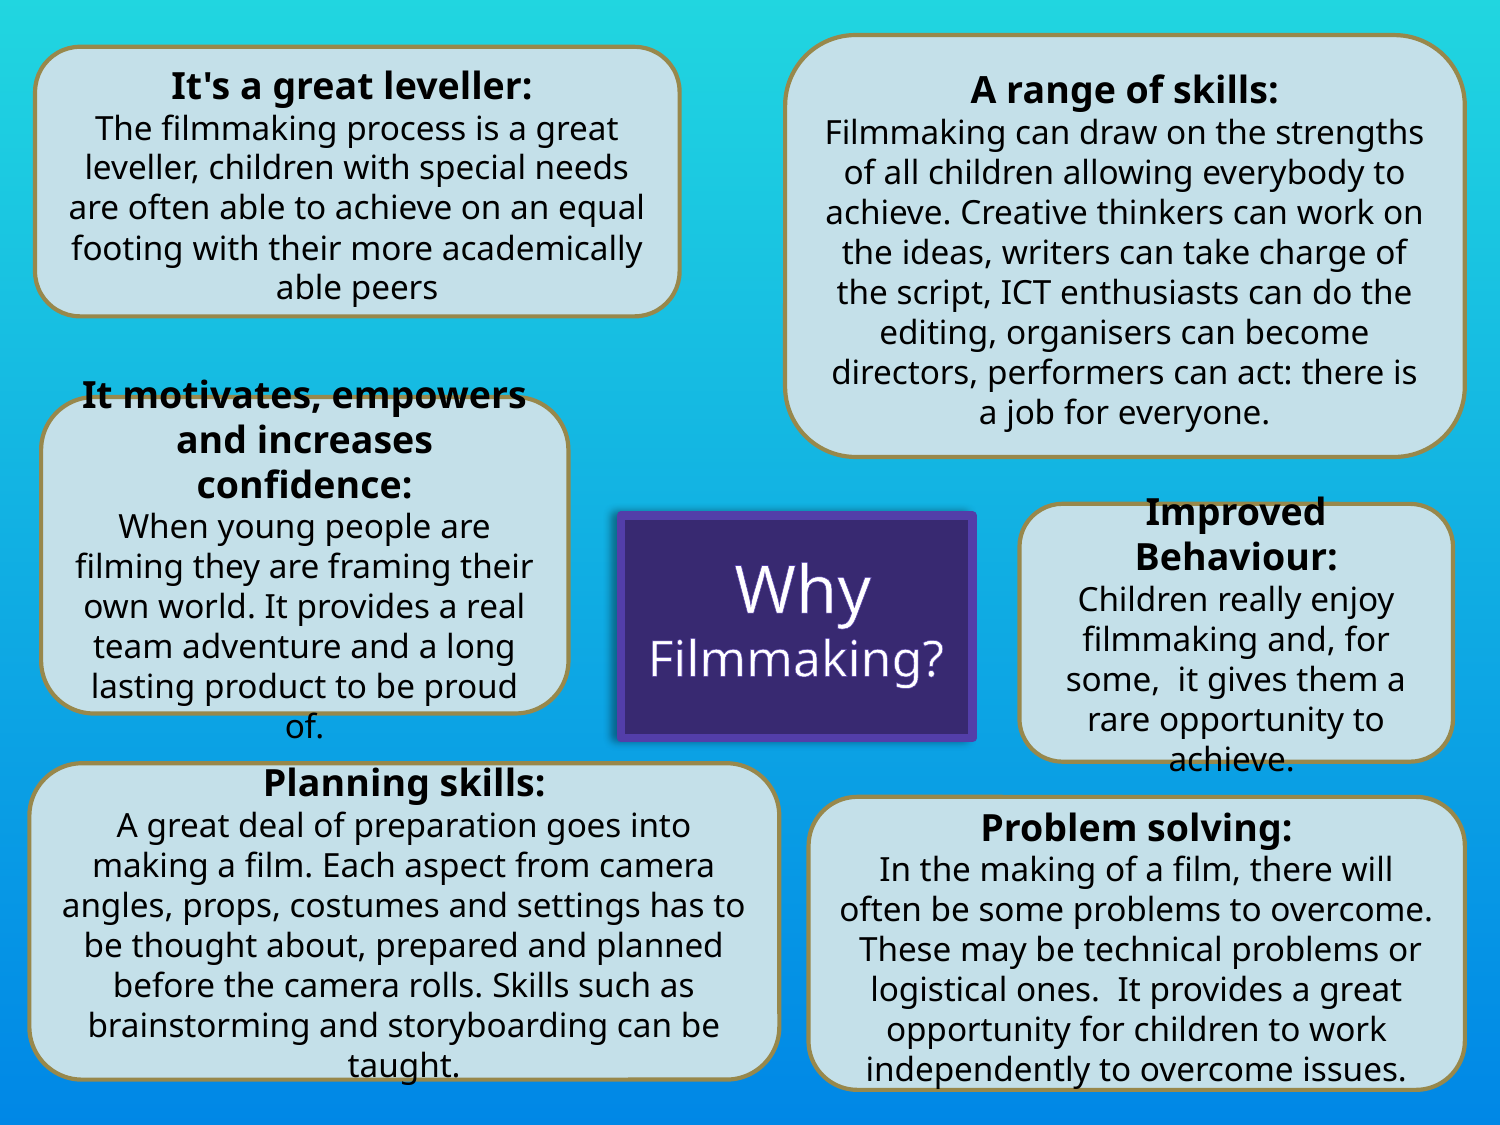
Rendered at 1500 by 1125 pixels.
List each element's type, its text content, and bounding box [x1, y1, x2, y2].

text_box Problem solving: In the making of a film, there will often be some problems to overcome. These may be technical problems or logistical ones. It provides a great opportunity for children to work independently to overcome issues. [806, 794, 1467, 1092]
text_box [619, 513, 975, 740]
text_box Planning skills: A great deal of preparation goes into making a film. Each aspect from camera angles, props, costumes and settings has to be thought about, prepared and planned before the camera rolls. Skills such as brainstorming and storyboarding can be taught. [27, 761, 782, 1082]
text_box A range of skills: Filmmaking can draw on the strengths of all children allowing everybody to achieve. Creative thinkers can work on the ideas, writers can take charge of the script, ICT enthusiasts can do the editing, organisers can become directors, performers can act: there is a job for everyone. [782, 32, 1467, 460]
text_box It's a great leveller: The filmmaking process is a great leveller, children with special needs are often able to achieve on an equal footing with their more academically able peers [32, 44, 682, 319]
text_box Why Filmmaking? [632, 538, 973, 694]
text_box It motivates, empowers and increases confidence: When young people are filming they are framing their own world. It provides a real team adventure and a long lasting product to be proud of. [39, 394, 571, 716]
picture [618, 512, 974, 741]
text_box Improved Behaviour: Children really enjoy filmmaking and, for some, it gives them a rare opportunity to achieve. [1017, 501, 1456, 764]
